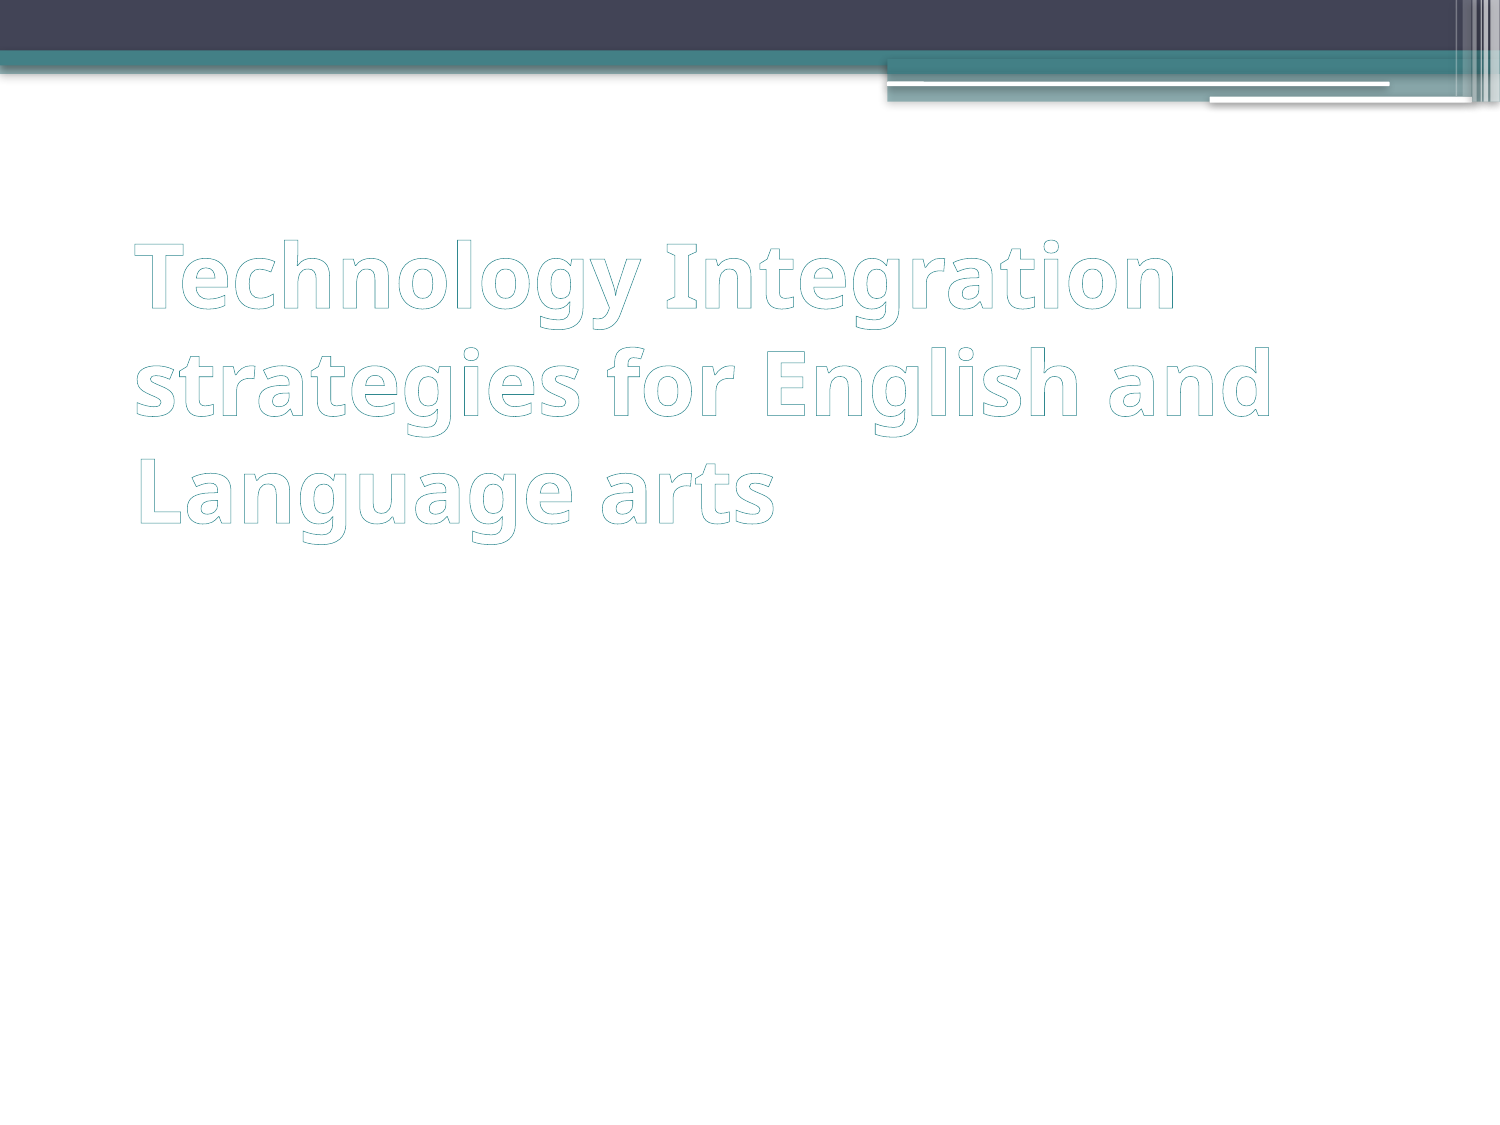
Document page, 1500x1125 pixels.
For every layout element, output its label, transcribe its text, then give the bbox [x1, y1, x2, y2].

title Technology Integration strategies for English and Language arts [118, 324, 1394, 549]
